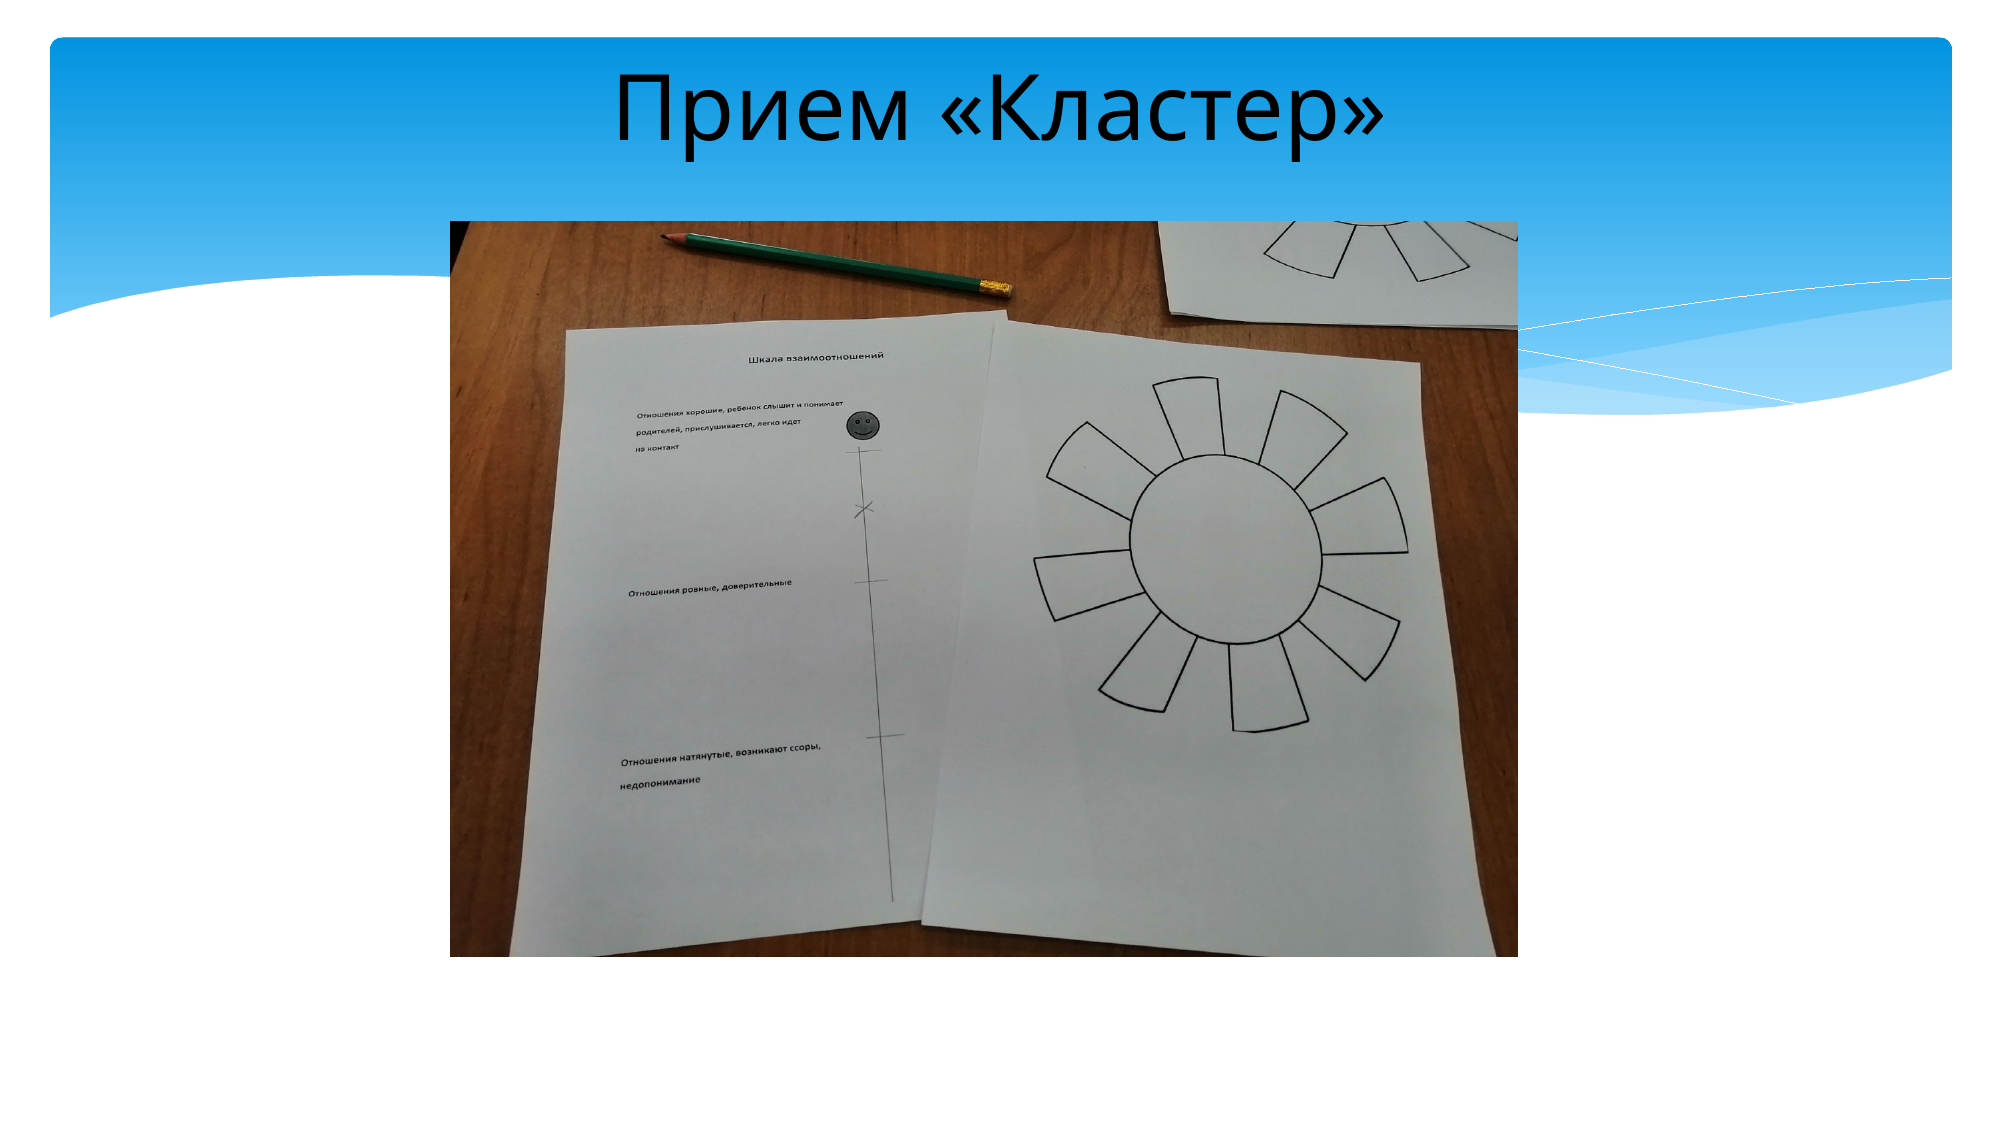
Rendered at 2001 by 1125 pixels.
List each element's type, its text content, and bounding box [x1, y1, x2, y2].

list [449, 221, 1518, 957]
title Прием «Кластер» [99, 55, 1900, 261]
